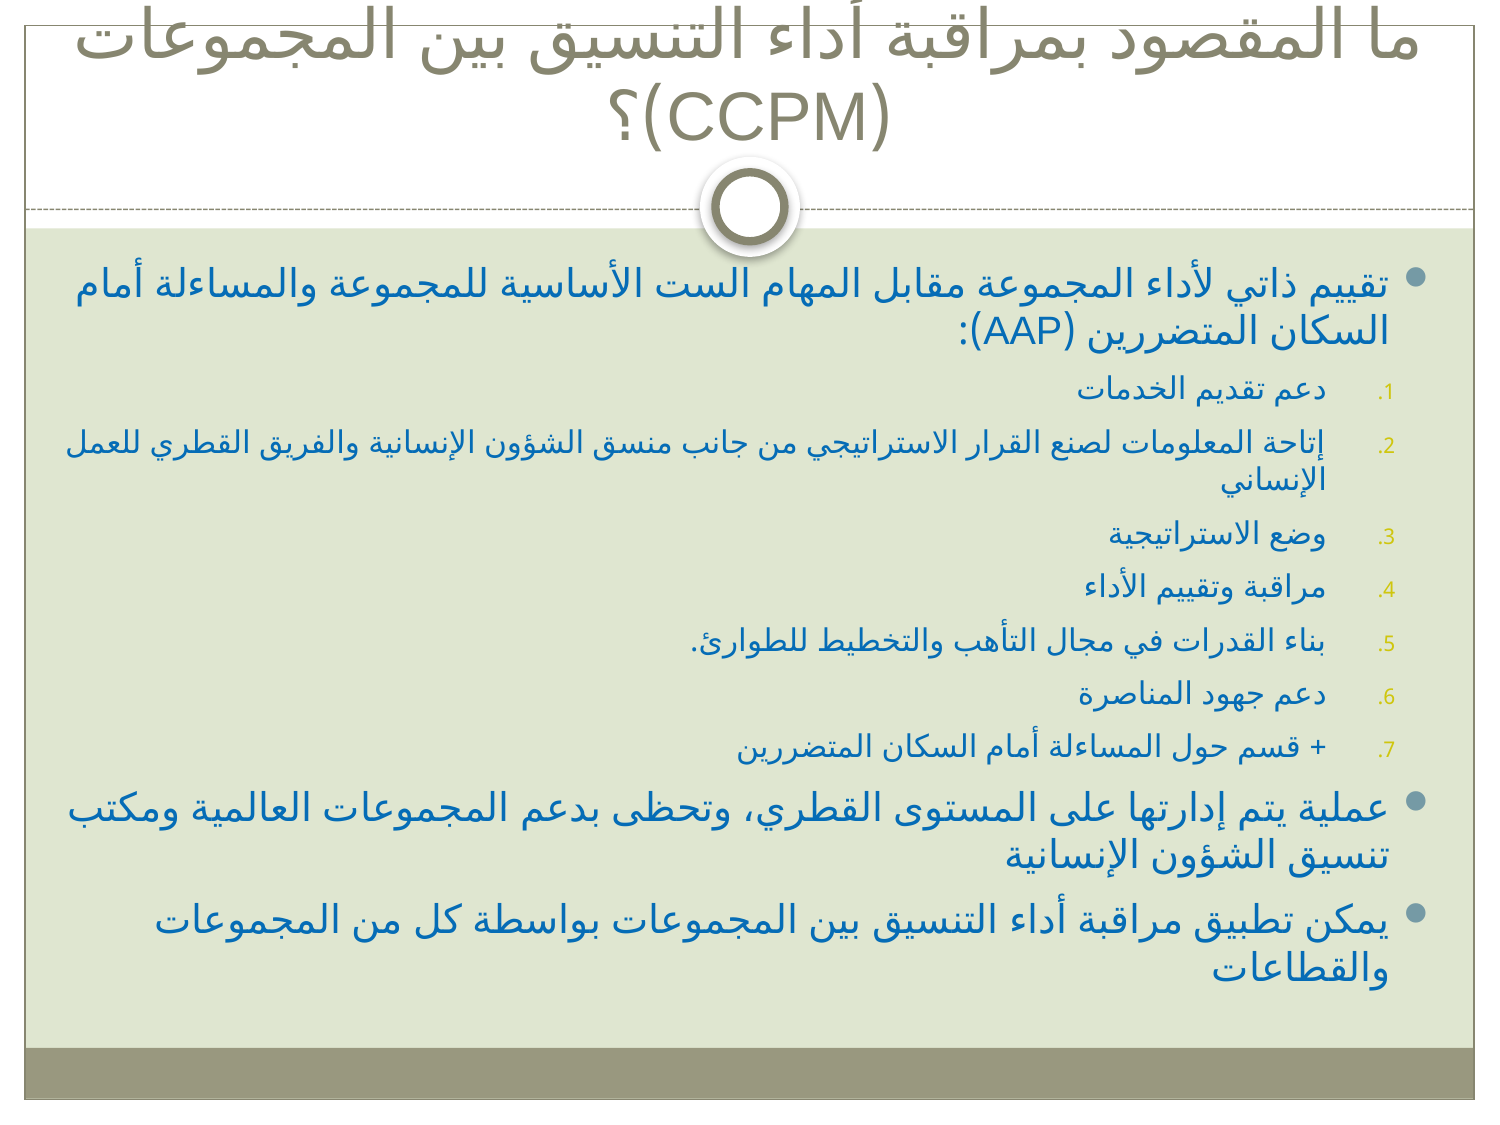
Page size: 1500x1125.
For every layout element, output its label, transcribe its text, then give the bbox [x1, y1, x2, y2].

title ما المقصود بمراقبة أداء التنسيق بين المجموعات (CCPM)؟ [49, 37, 1450, 162]
list تقييم ذاتي لأداء المجموعة مقابل المهام الست الأساسية للمجموعة والمساءلة أمام السكان المتضررين (AAP): دعم تقديم الخدمات إتاحة المعلومات لصنع القرار الاستراتيجي من جانب منسق الشؤون الإنسانية والفريق القطري للعمل الإنساني وضع الاستراتيجية مراقبة وتقييم الأداء بناء القدرات في مجال التأهب والتخطيط للطوارئ. دعم جهود المناصرة + قسم حول المساءلة أمام السكان المتضررين عملية يتم إدارتها على المستوى القطري، وتحظى بدعم المجموعات العالمية ومكتب تنسيق الشؤون الإنسانية يمكن تطبيق مراقبة أداء التنسيق بين المجموعات بواسطة كل من المجموعات والقطاعات [49, 250, 1445, 1001]
